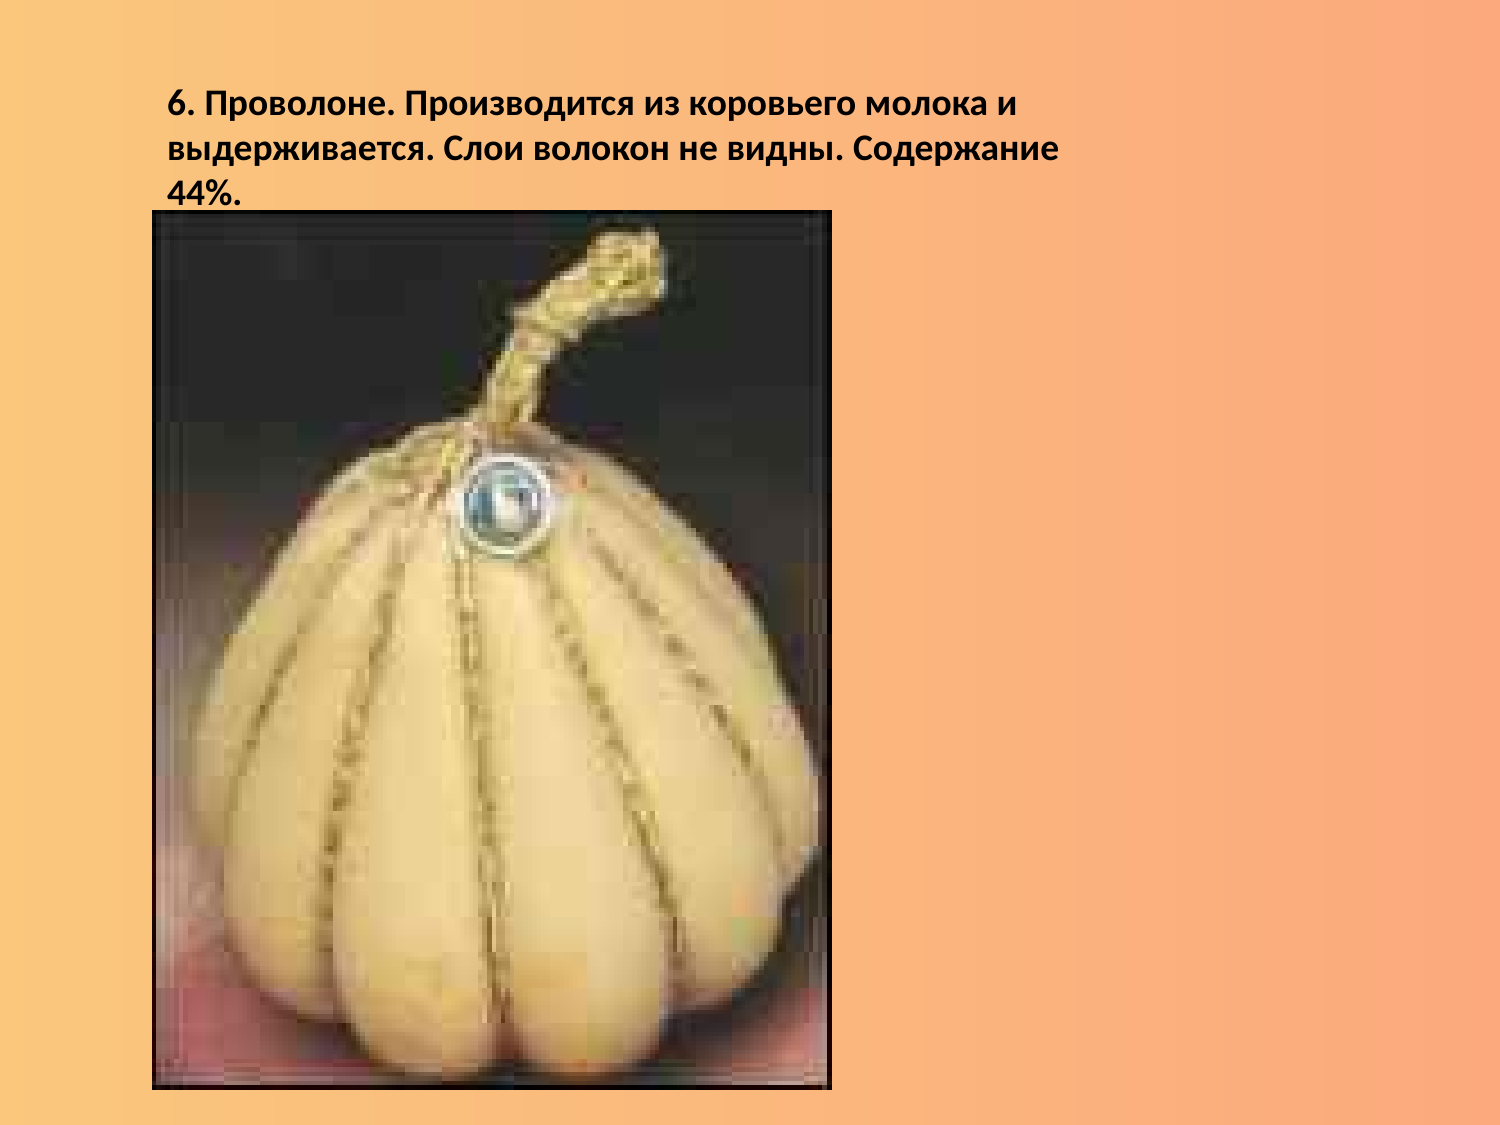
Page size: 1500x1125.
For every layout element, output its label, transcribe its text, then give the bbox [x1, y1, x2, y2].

picture [152, 210, 833, 1091]
text_box 6. Проволоне. Производится из коровьего молока и выдерживается. Слои волокон не видны. Содержание 44%. [152, 70, 1125, 220]
